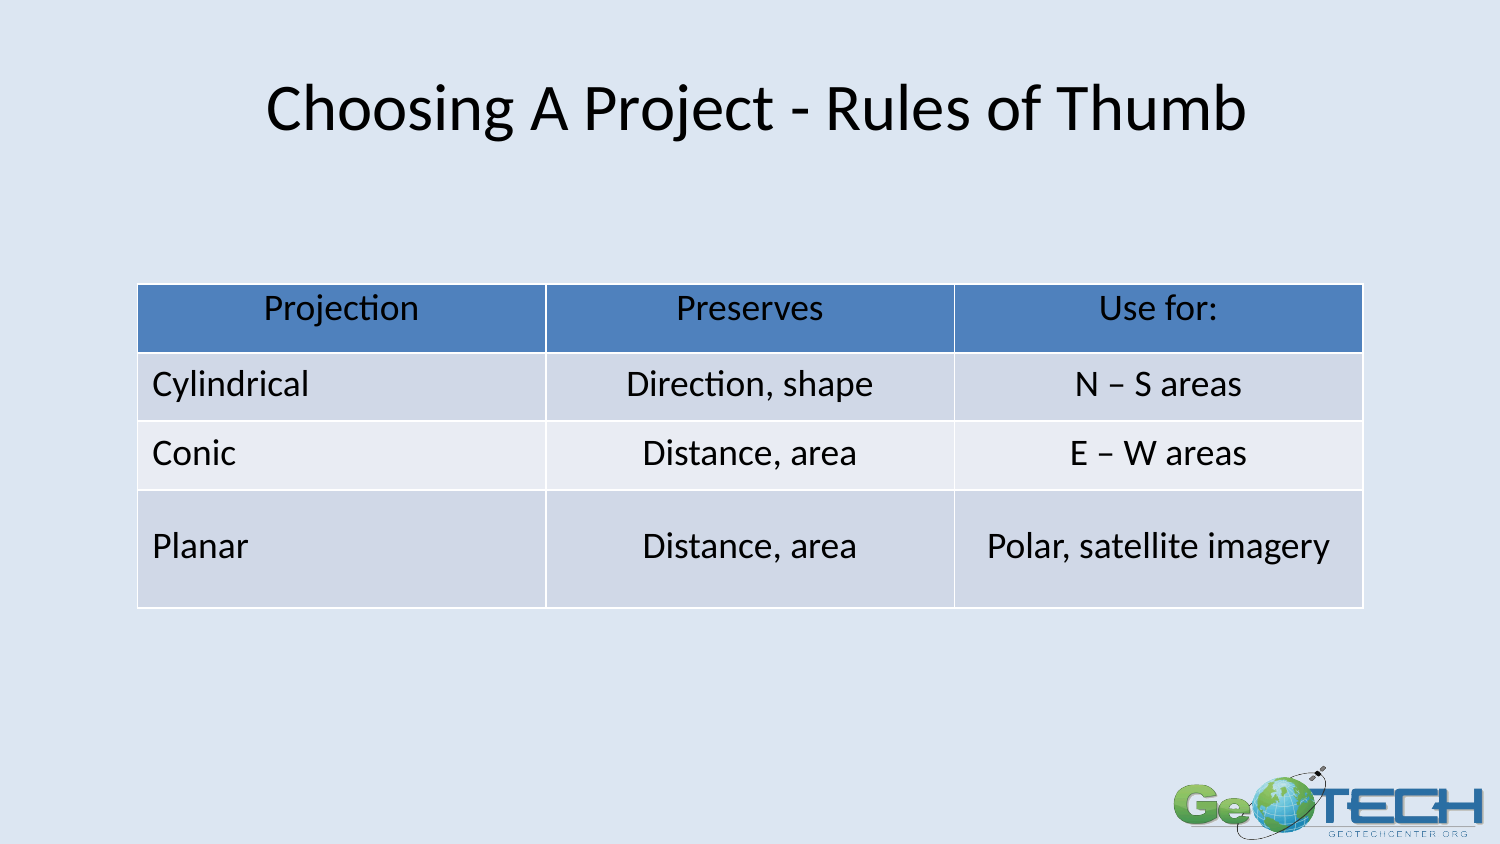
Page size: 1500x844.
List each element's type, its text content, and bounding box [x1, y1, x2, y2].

title Choosing A Project - Rules of Thumb [75, 33, 1425, 175]
table_cell Cylindrical [138, 354, 545, 420]
table_cell E – W areas [955, 422, 1362, 489]
table_cell Distance, area [547, 422, 954, 489]
table_cell Polar, satellite imagery [955, 491, 1362, 607]
table_cell Conic [138, 422, 545, 489]
table_cell Direction, shape [547, 354, 954, 420]
table_cell Distance, area [547, 491, 954, 607]
table_header Projection [138, 285, 545, 352]
table_cell N – S areas [955, 354, 1362, 420]
table_header Use for: [955, 285, 1362, 352]
table_cell Planar [138, 491, 545, 607]
picture [1162, 762, 1497, 844]
table_header Preserves [547, 285, 954, 352]
